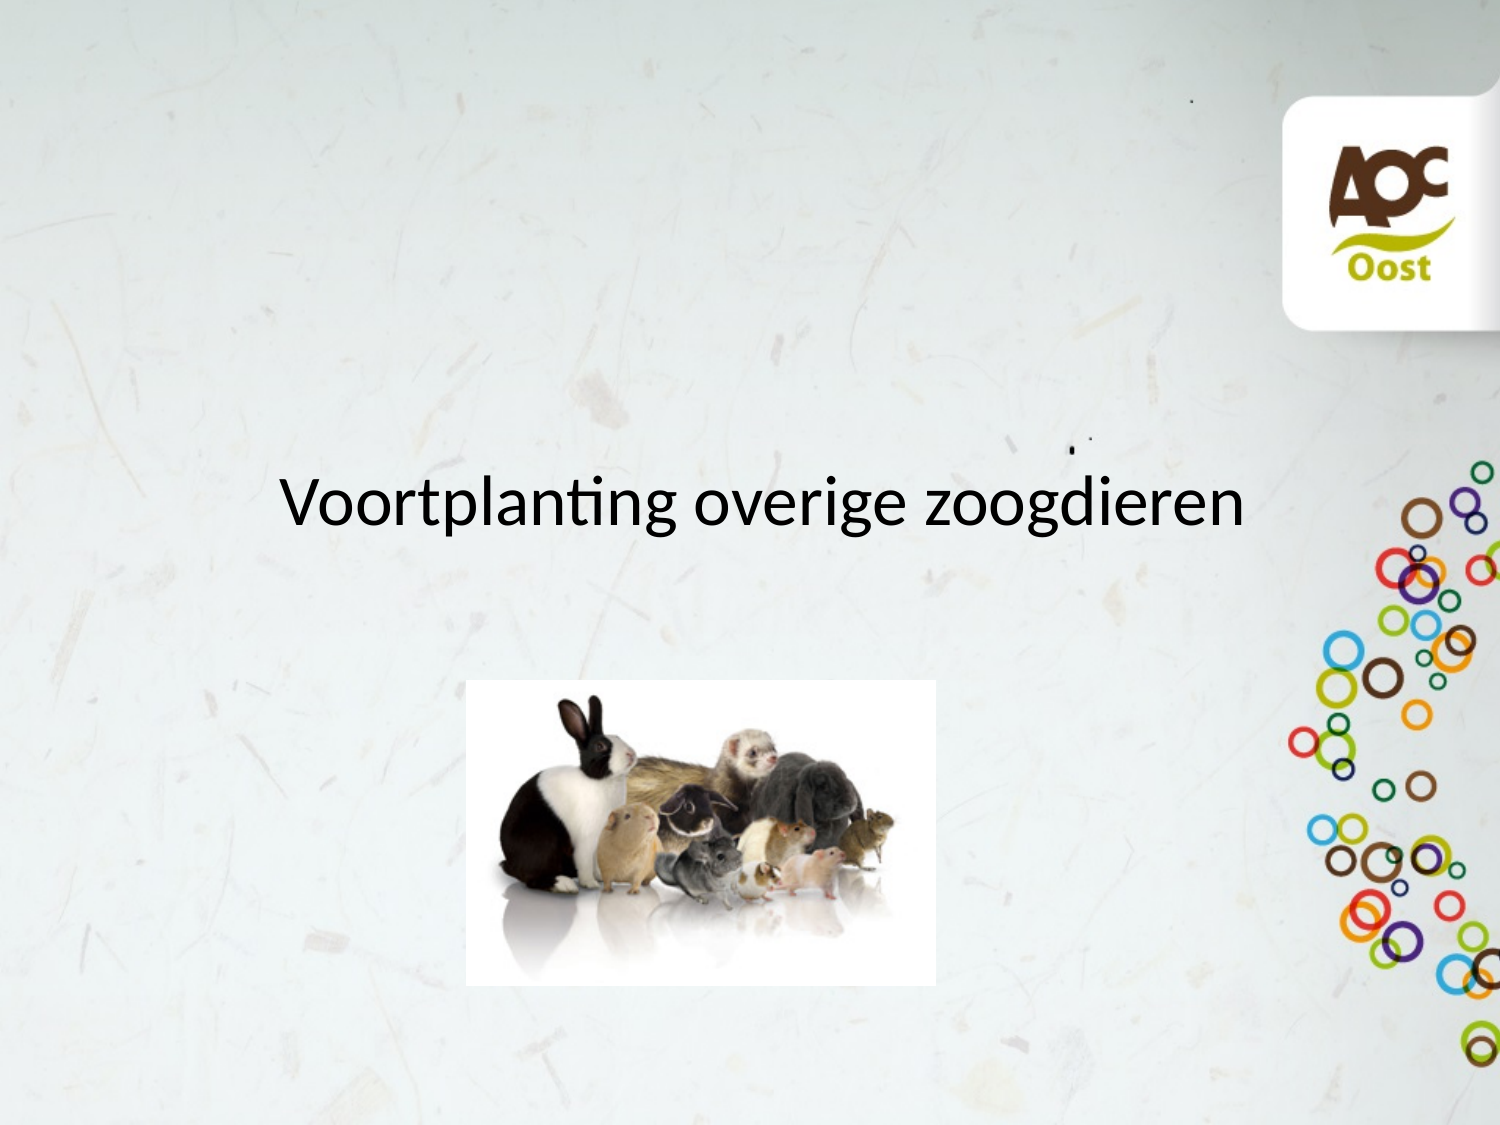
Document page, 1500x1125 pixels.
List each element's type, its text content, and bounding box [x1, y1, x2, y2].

title Voortplanting overige zoogdieren [88, 446, 1439, 634]
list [466, 680, 936, 986]
picture [0, 0, 1500, 1125]
